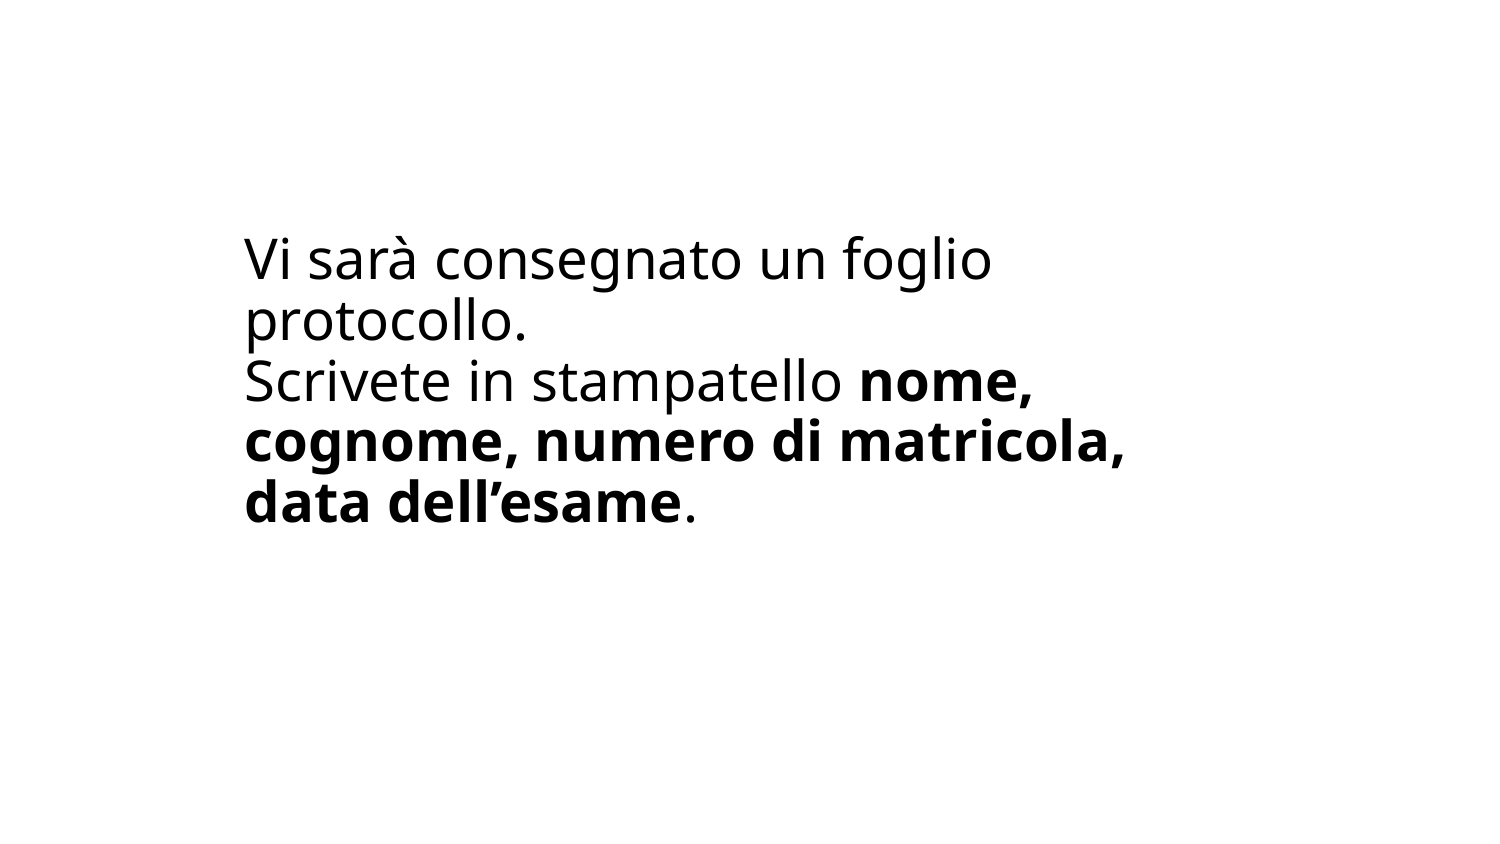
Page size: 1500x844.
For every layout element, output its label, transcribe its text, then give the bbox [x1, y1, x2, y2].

title Vi sarà consegnato un foglio protocollo. Scrivete in stampatello nome, cognome, numero di matricola, data dell’esame. [229, 35, 1275, 730]
